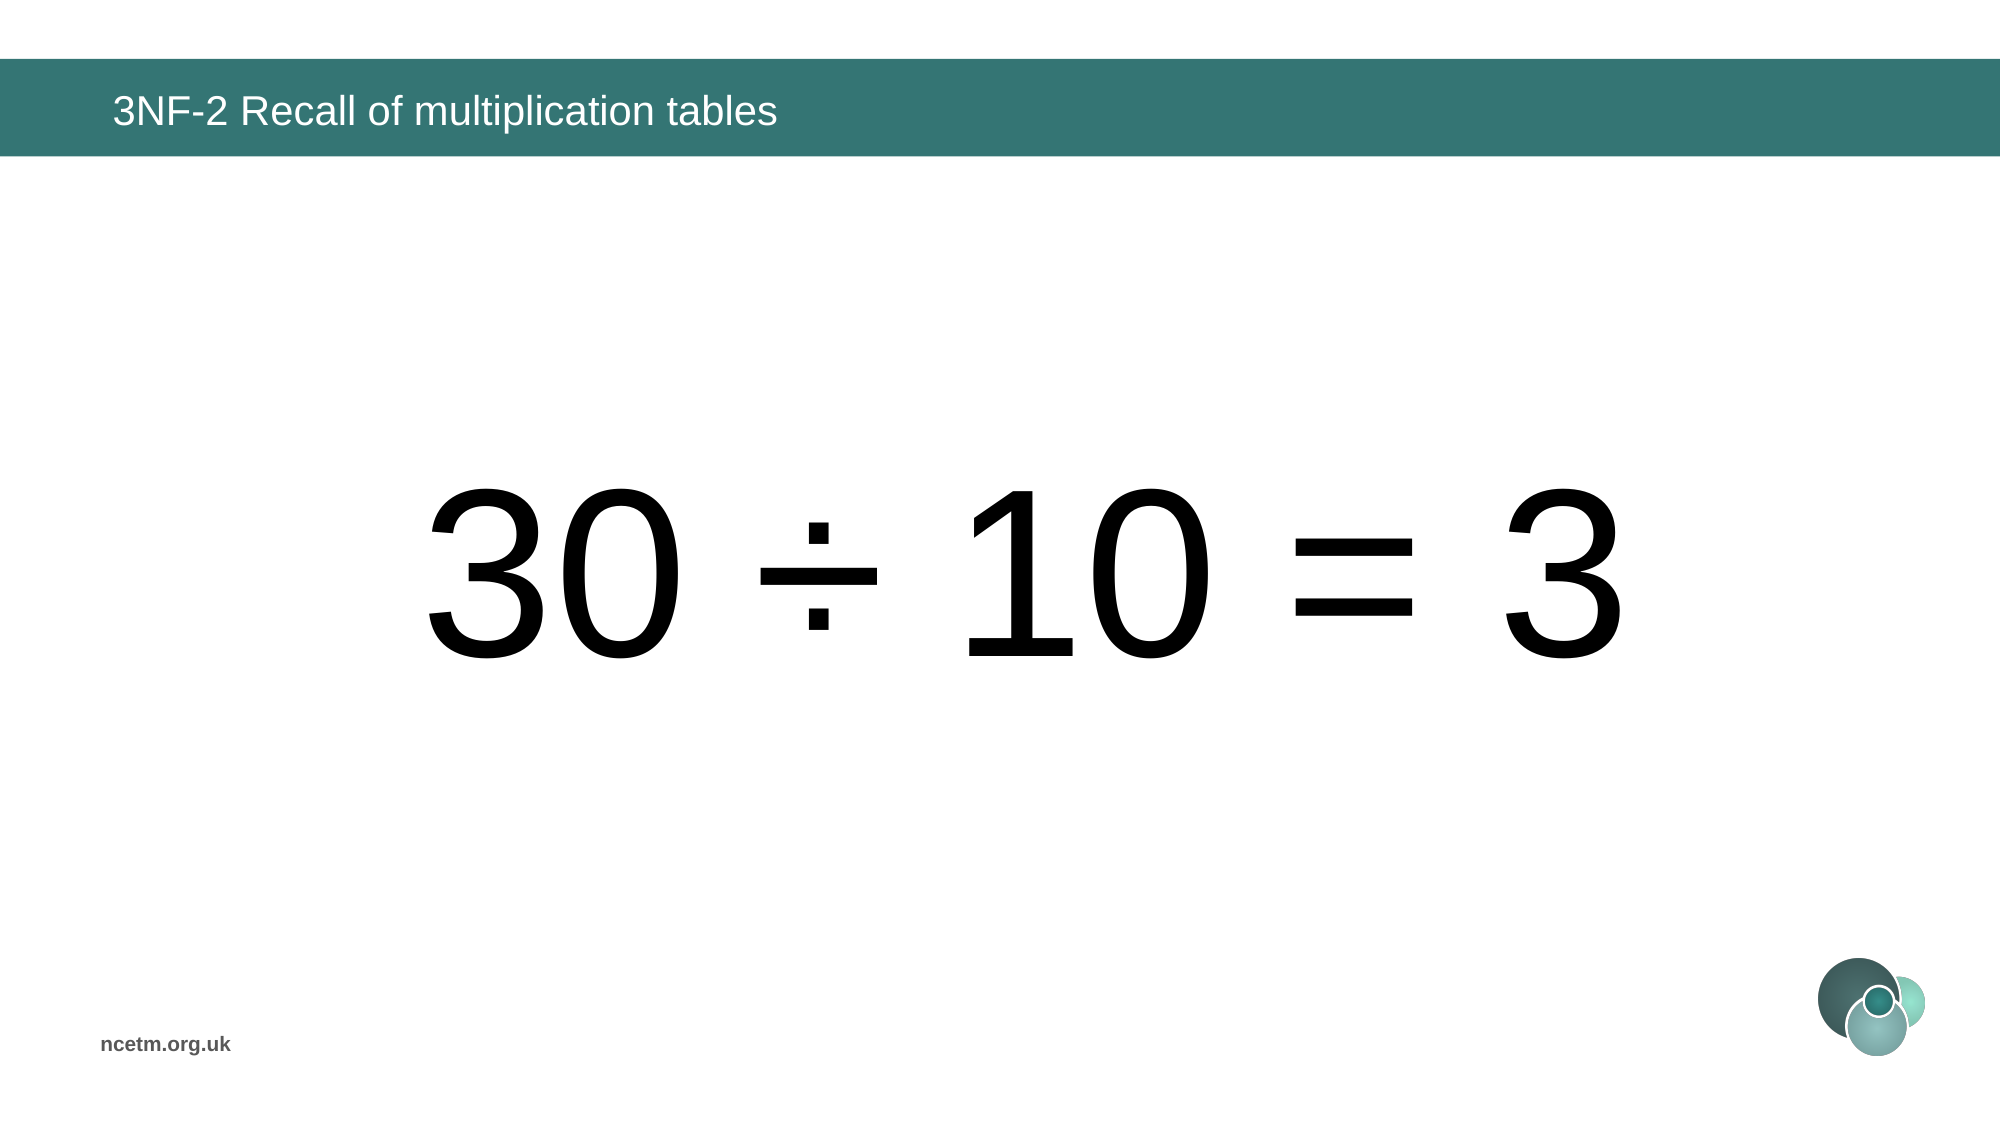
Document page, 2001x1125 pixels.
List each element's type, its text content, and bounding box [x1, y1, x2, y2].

picture [1818, 958, 1925, 1056]
title 3NF-2 Recall of multiplication tables [97, 76, 1945, 147]
text_box 3 [1482, 409, 1646, 712]
text_box 30 ÷ 10 = [406, 409, 1482, 712]
